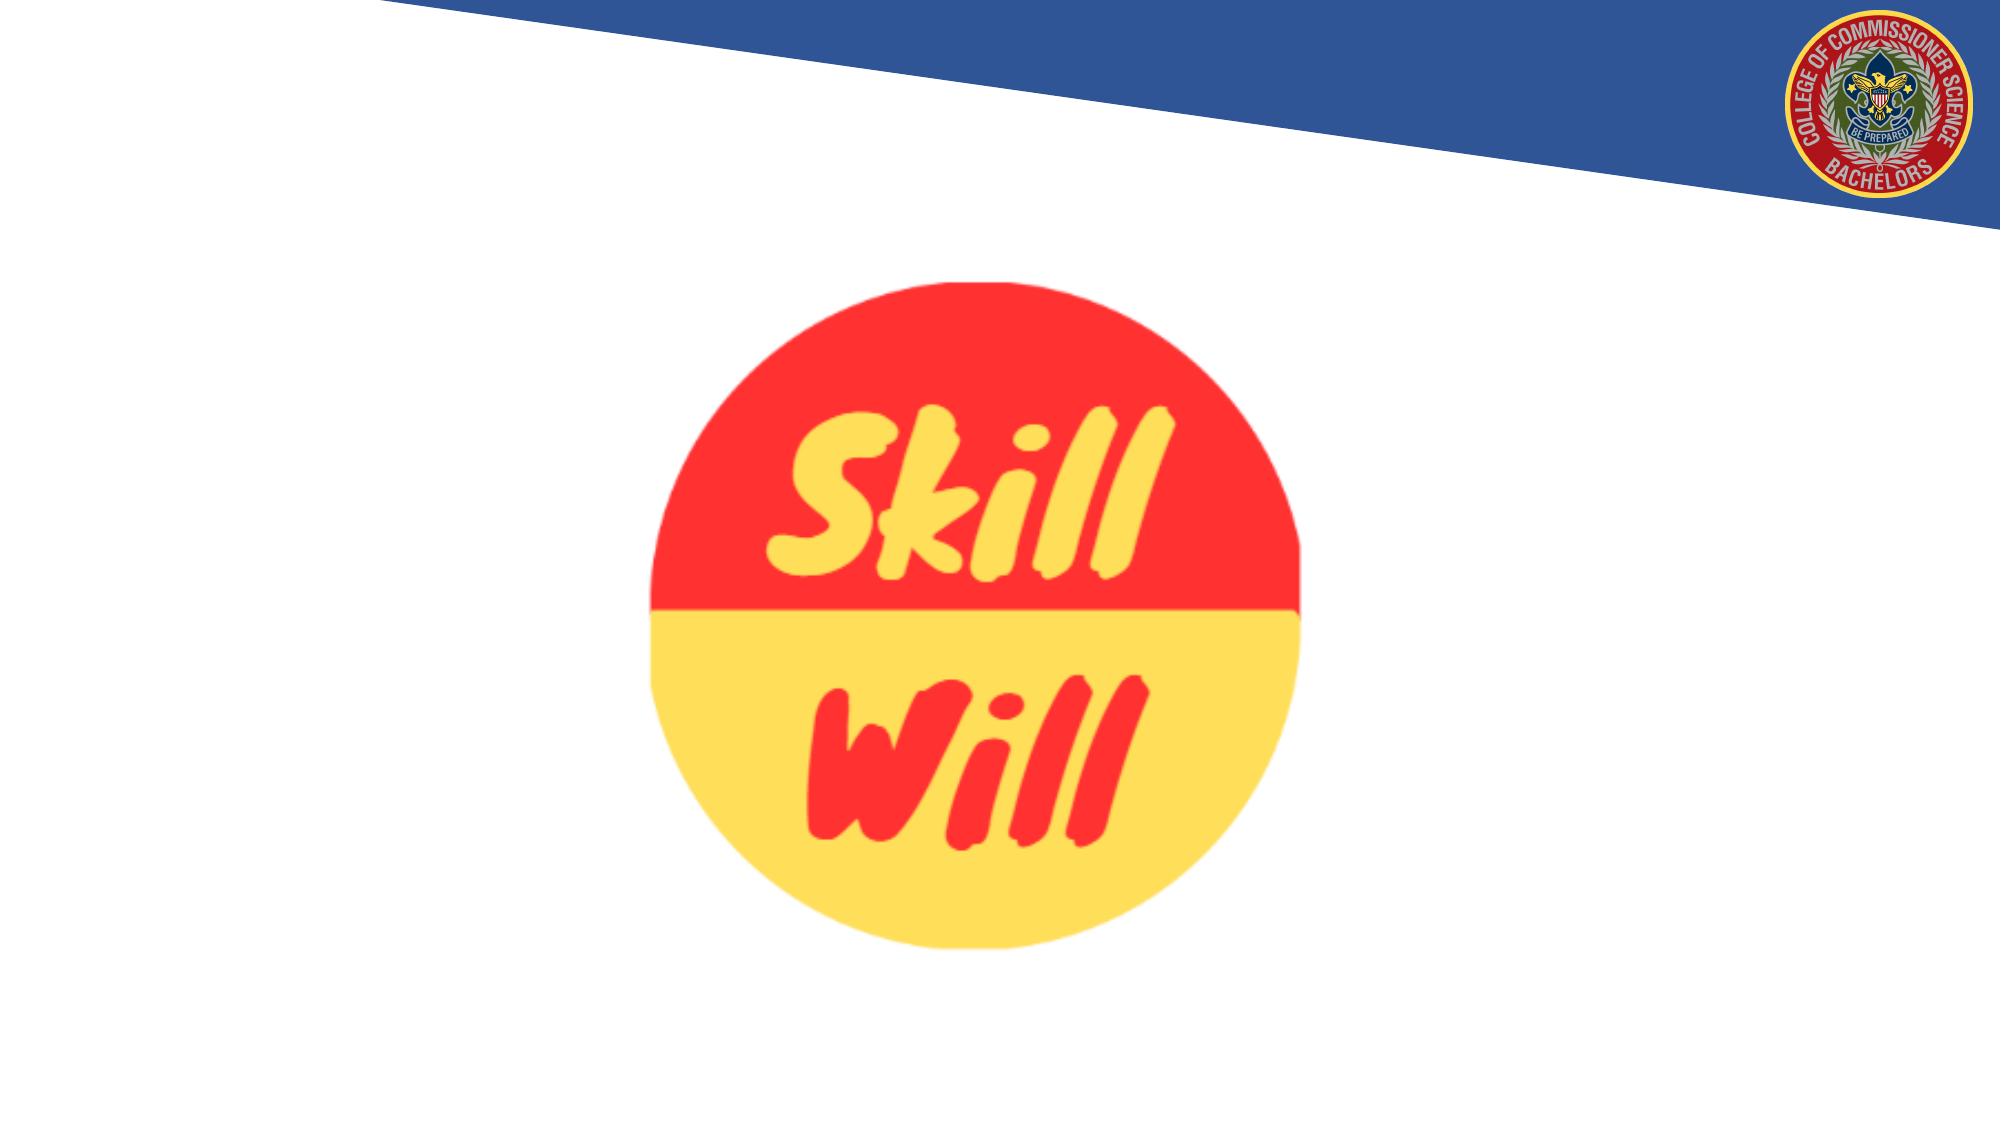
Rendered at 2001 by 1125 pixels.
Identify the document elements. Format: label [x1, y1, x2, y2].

picture [614, 243, 1342, 991]
picture [1785, 10, 1973, 198]
